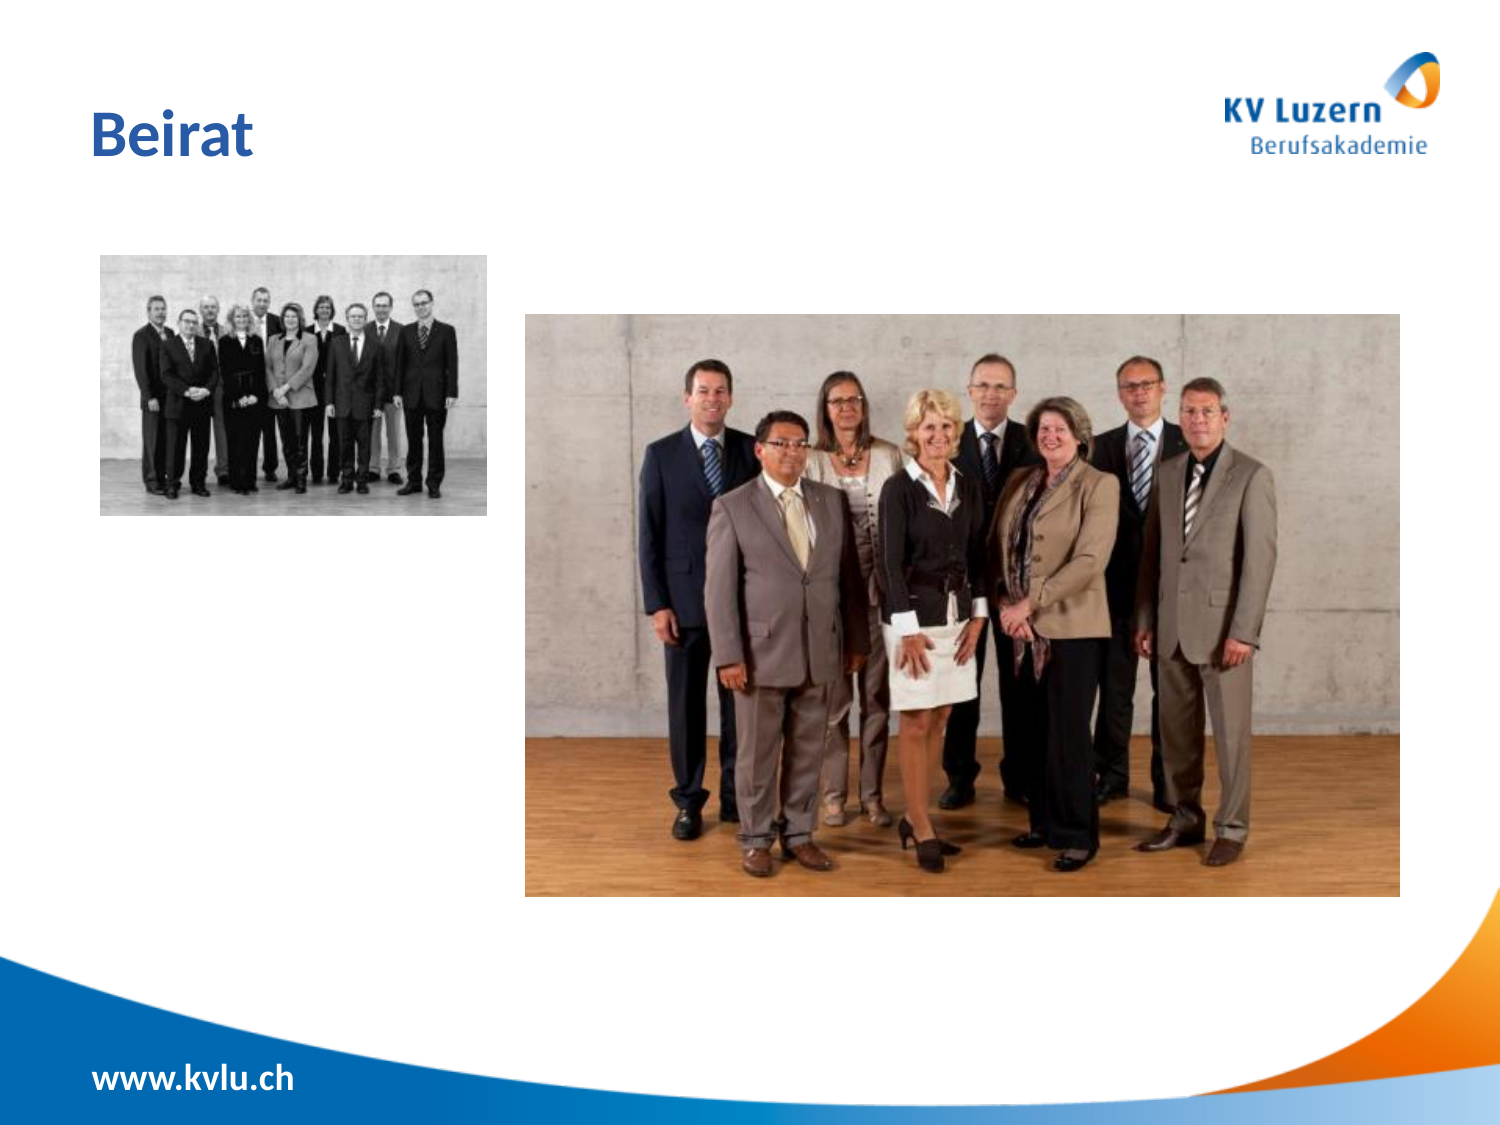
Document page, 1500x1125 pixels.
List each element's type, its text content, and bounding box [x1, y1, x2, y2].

footer www.kvlu.ch [76, 1045, 552, 1106]
picture [0, 314, 1500, 1125]
picture [100, 255, 487, 516]
title Beirat [75, 52, 1199, 208]
picture [1225, 52, 1440, 154]
